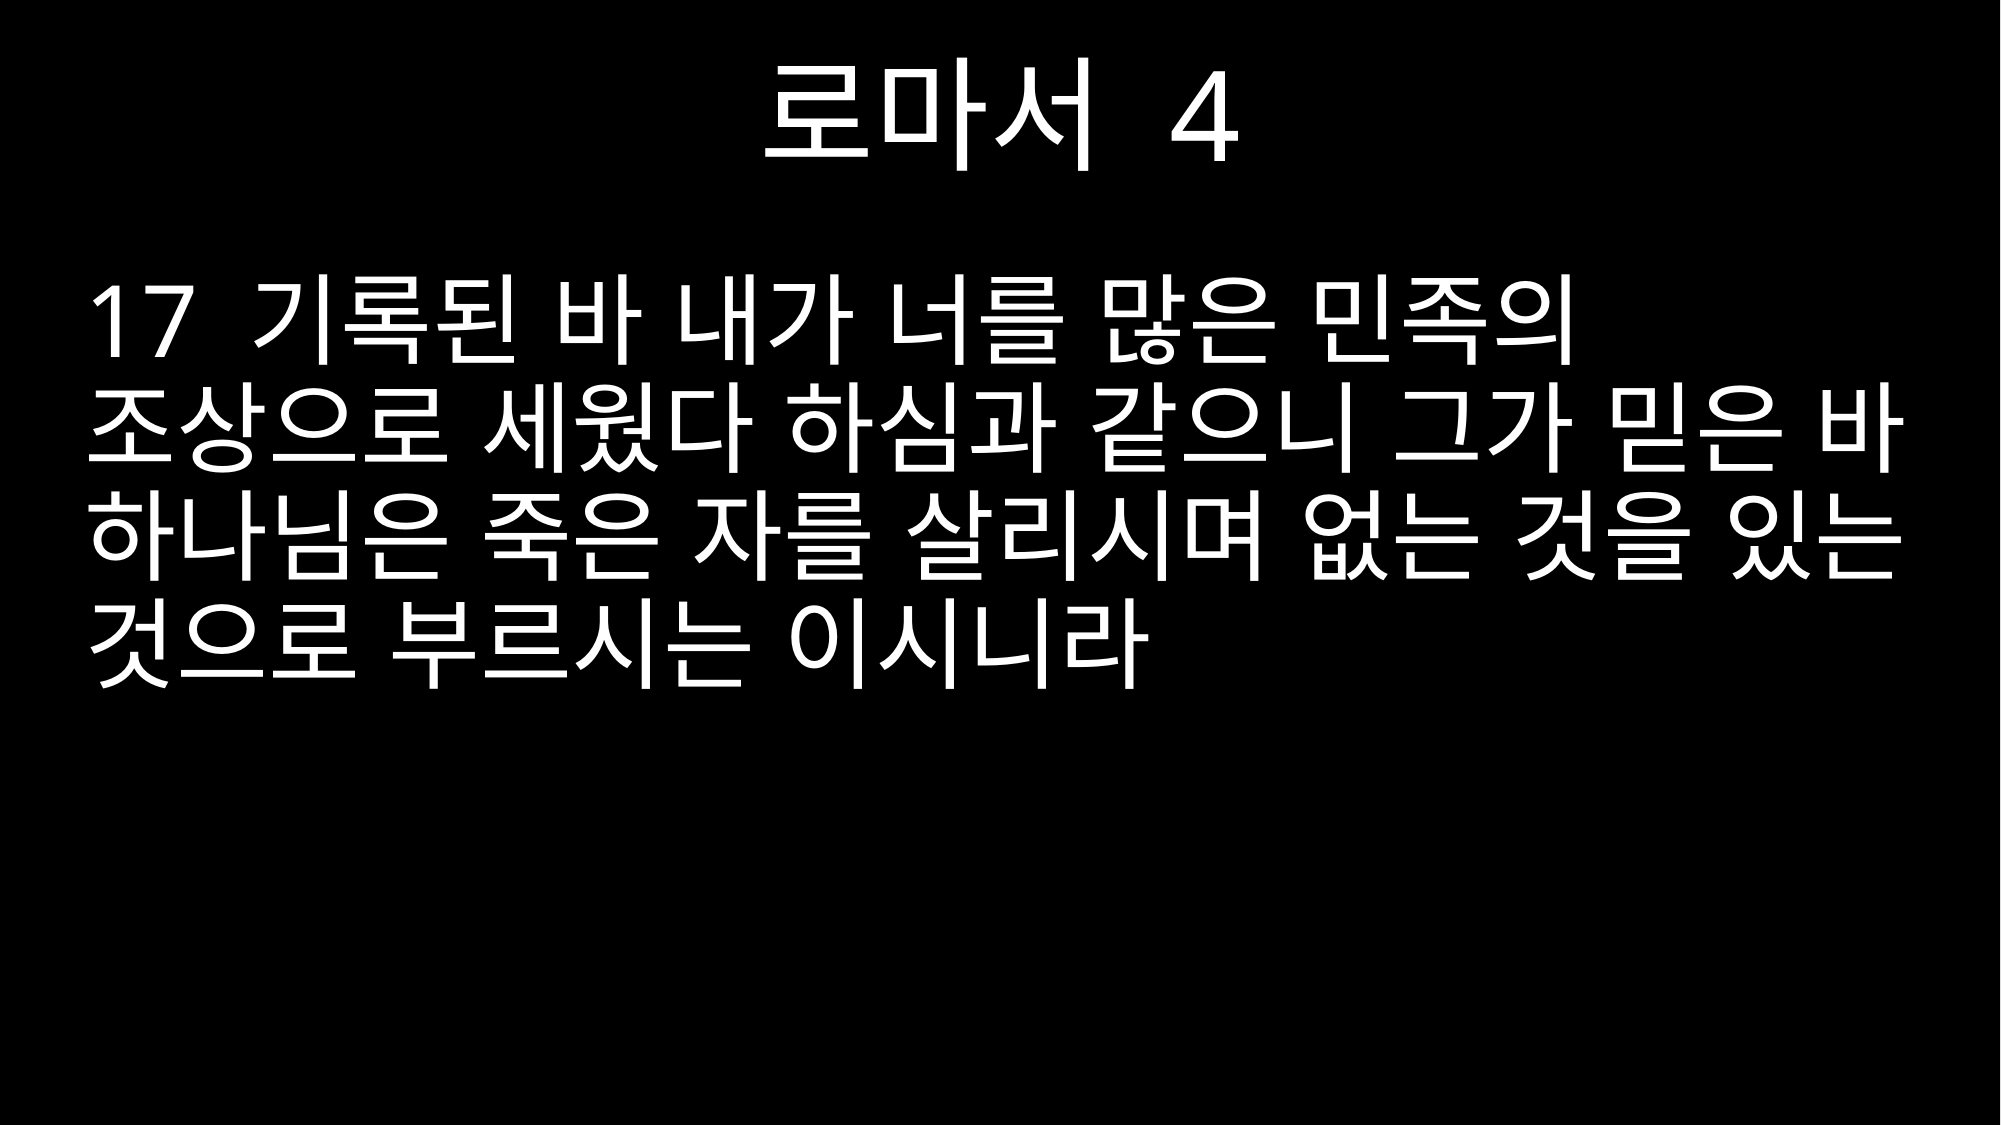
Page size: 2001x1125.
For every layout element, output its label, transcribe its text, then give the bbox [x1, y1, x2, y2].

picture [0, 0, 2001, 1125]
list 17 기록된 바 내가 너를 많은 민족의 조상으로 세웠다 하심과 같으니 그가 믿은 바 하나님은 죽은 자를 살리시며 없는 것을 있는 것으로 부르시는 이시니라 [69, 263, 1953, 423]
footer 로마서 4 [0, 32, 2000, 192]
